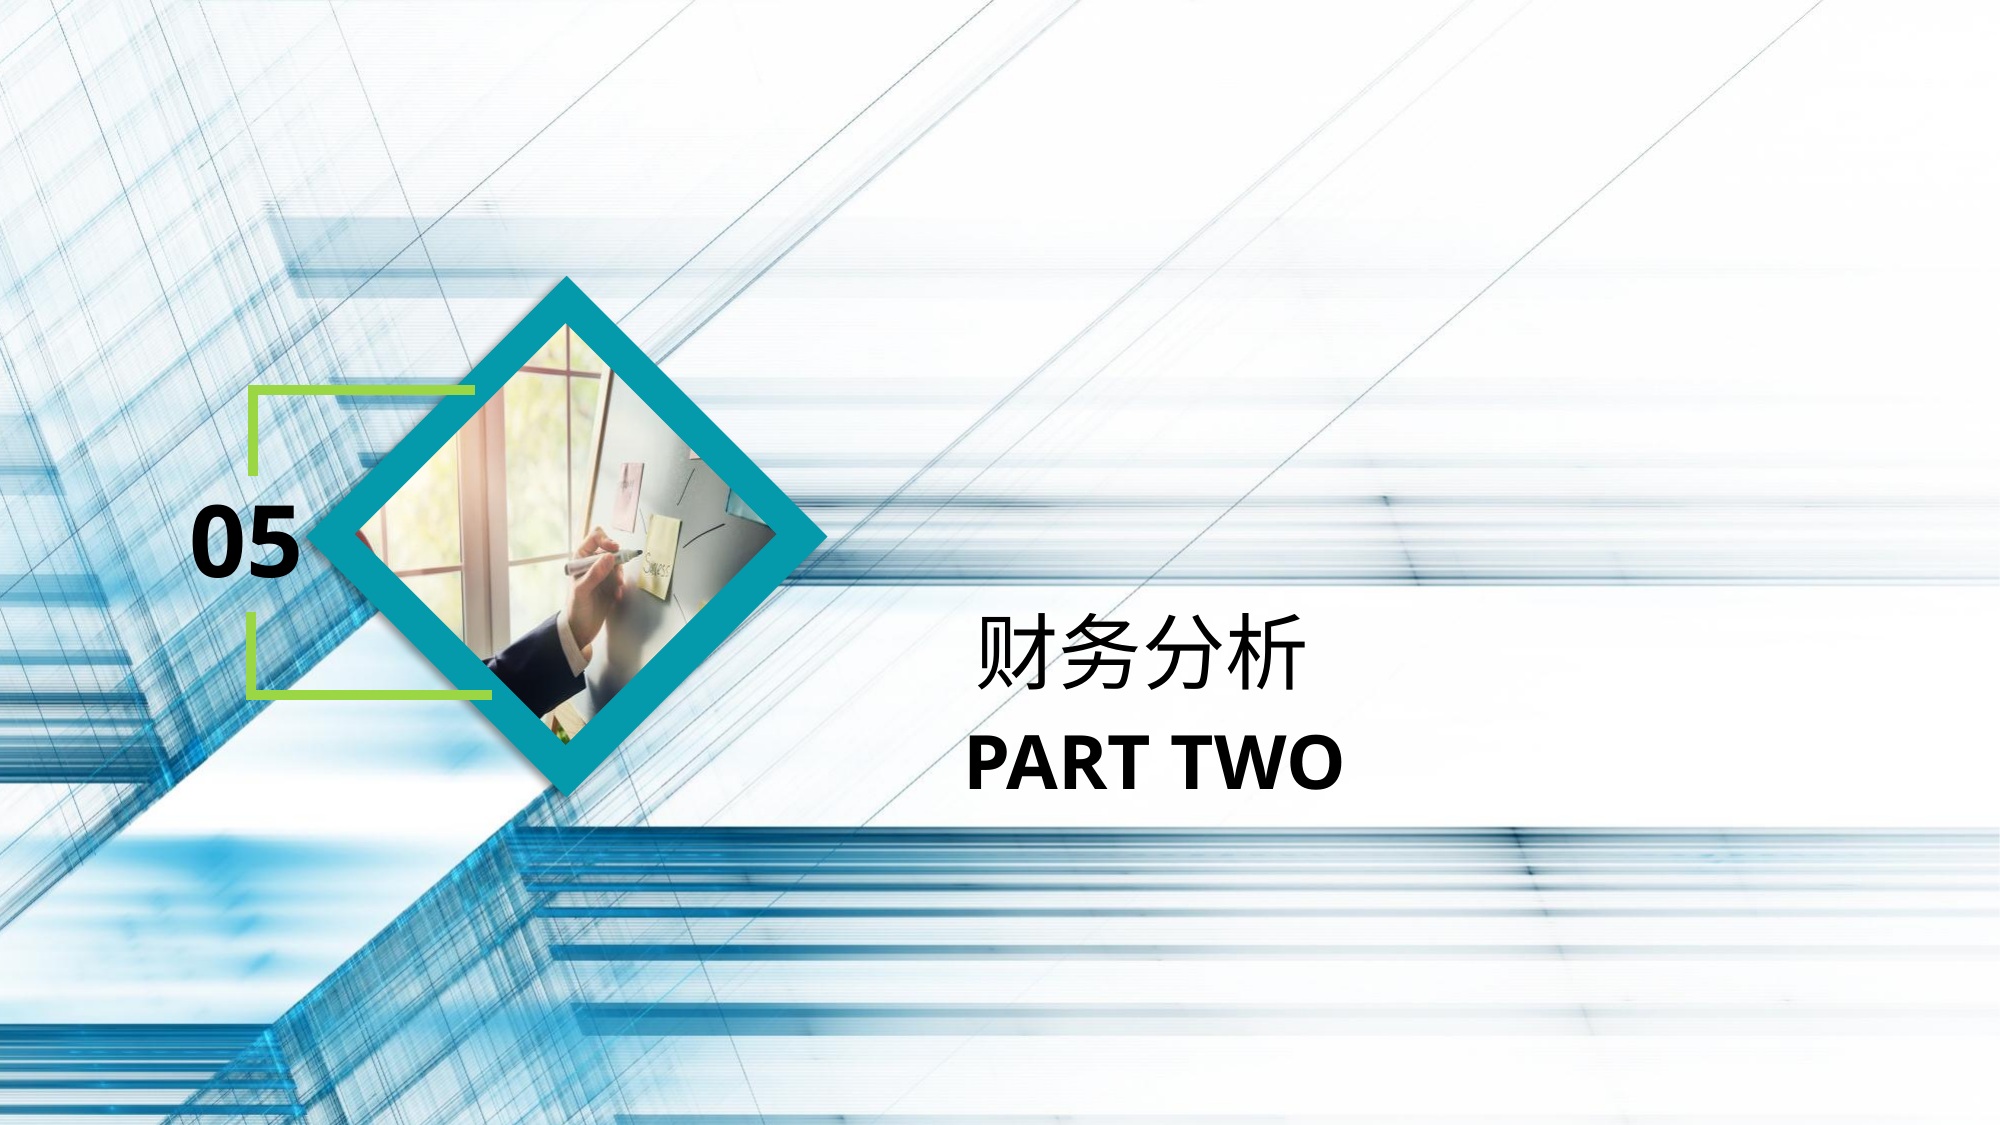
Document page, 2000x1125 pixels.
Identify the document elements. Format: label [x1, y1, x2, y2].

text_box [827, 592, 1458, 814]
picture [0, 0, 2000, 1125]
text_box [305, 275, 828, 798]
